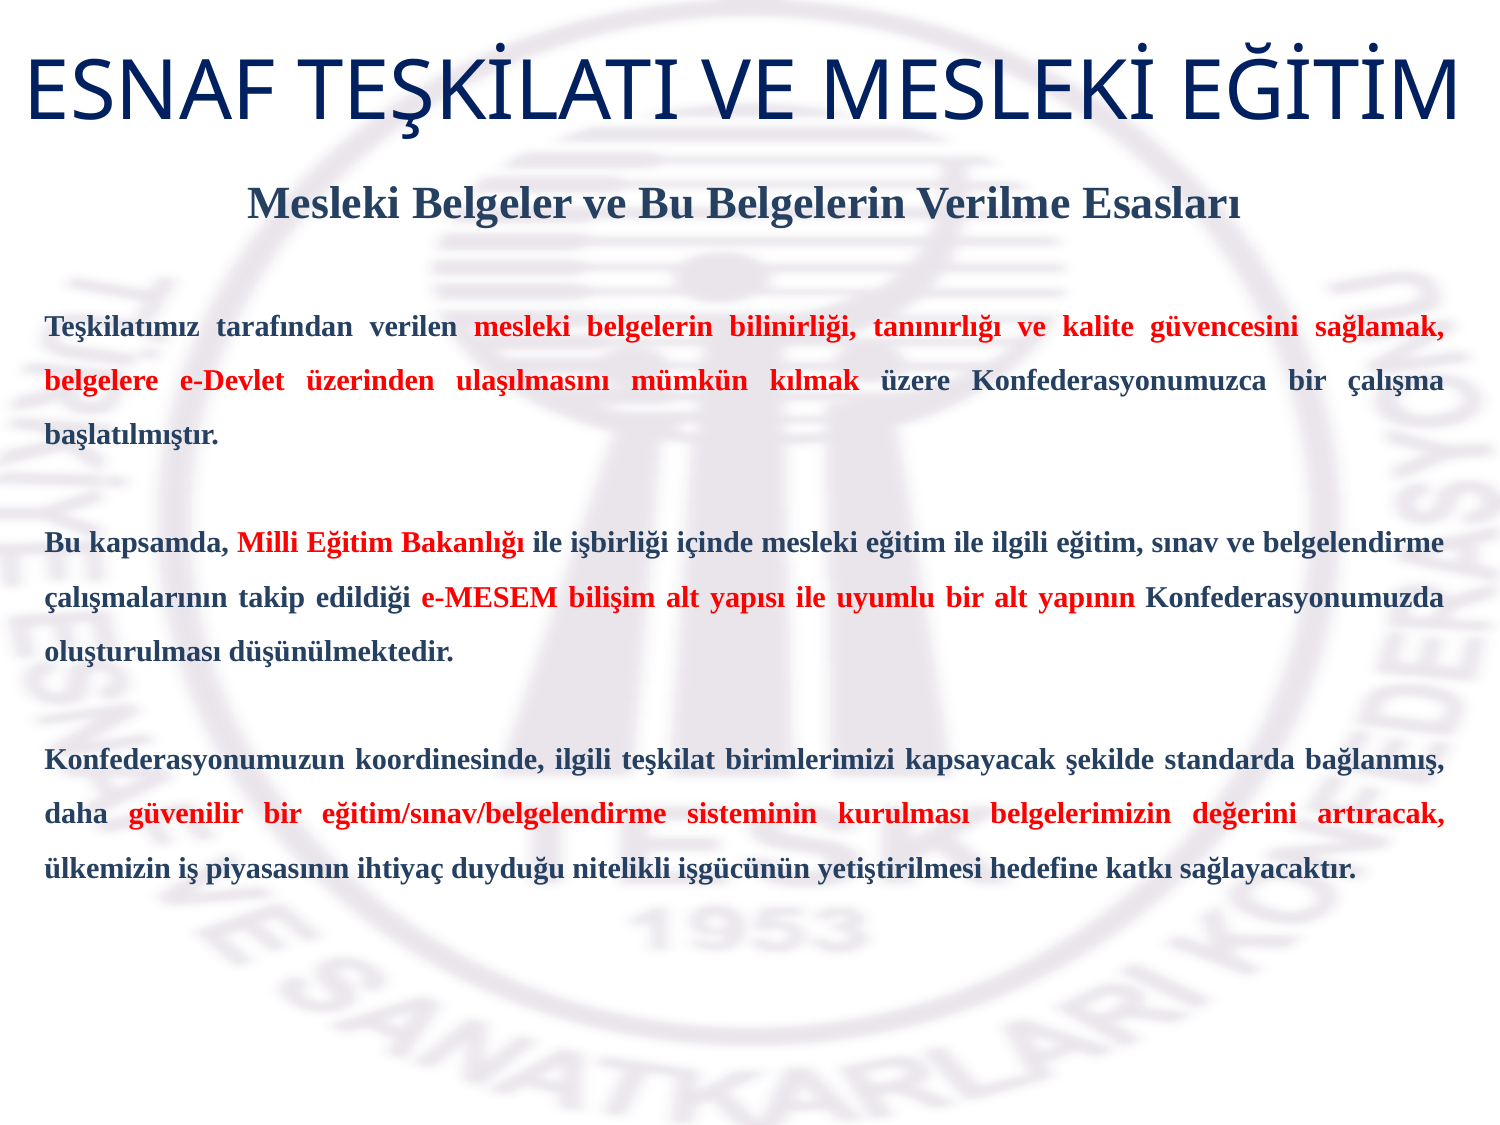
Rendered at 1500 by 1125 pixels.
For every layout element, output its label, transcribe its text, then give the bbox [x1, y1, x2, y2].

text_box ESNAF TEŞKİLATI VE MESLEKİ EĞİTİM [0, 0, 1495, 173]
text_box Mesleki Belgeler ve Bu Belgelerin Verilme Esasları Teşkilatımız tarafından verilen mesleki belgelerin bilinirliği, tanınırlığı ve kalite güvencesini sağlamak, belgelere e-Devlet üzerinden ulaşılmasını mümkün kılmak üzere Konfederasyonumuzca bir çalışma başlatılmıştır. Bu kapsamda, Milli Eğitim Bakanlığı ile işbirliği içinde mesleki eğitim ile ilgili eğitim, sınav ve belgelendirme çalışmalarının takip edildiği e-MESEM bilişim alt yapısı ile uyumlu bir alt yapının Konfederasyonumuzda oluşturulması düşünülmektedir. Konfederasyonumuzun koordinesinde, ilgili teşkilat birimlerimizi kapsayacak şekilde standarda bağlanmış, daha güvenilir bir eğitim/sınav/belgelendirme sisteminin kurulması belgelerimizin değerini artıracak, ülkemizin iş piyasasının ihtiyaç duyduğu nitelikli işgücünün yetiştirilmesi hedefine katkı sağlayacaktır. [29, 173, 1459, 1106]
